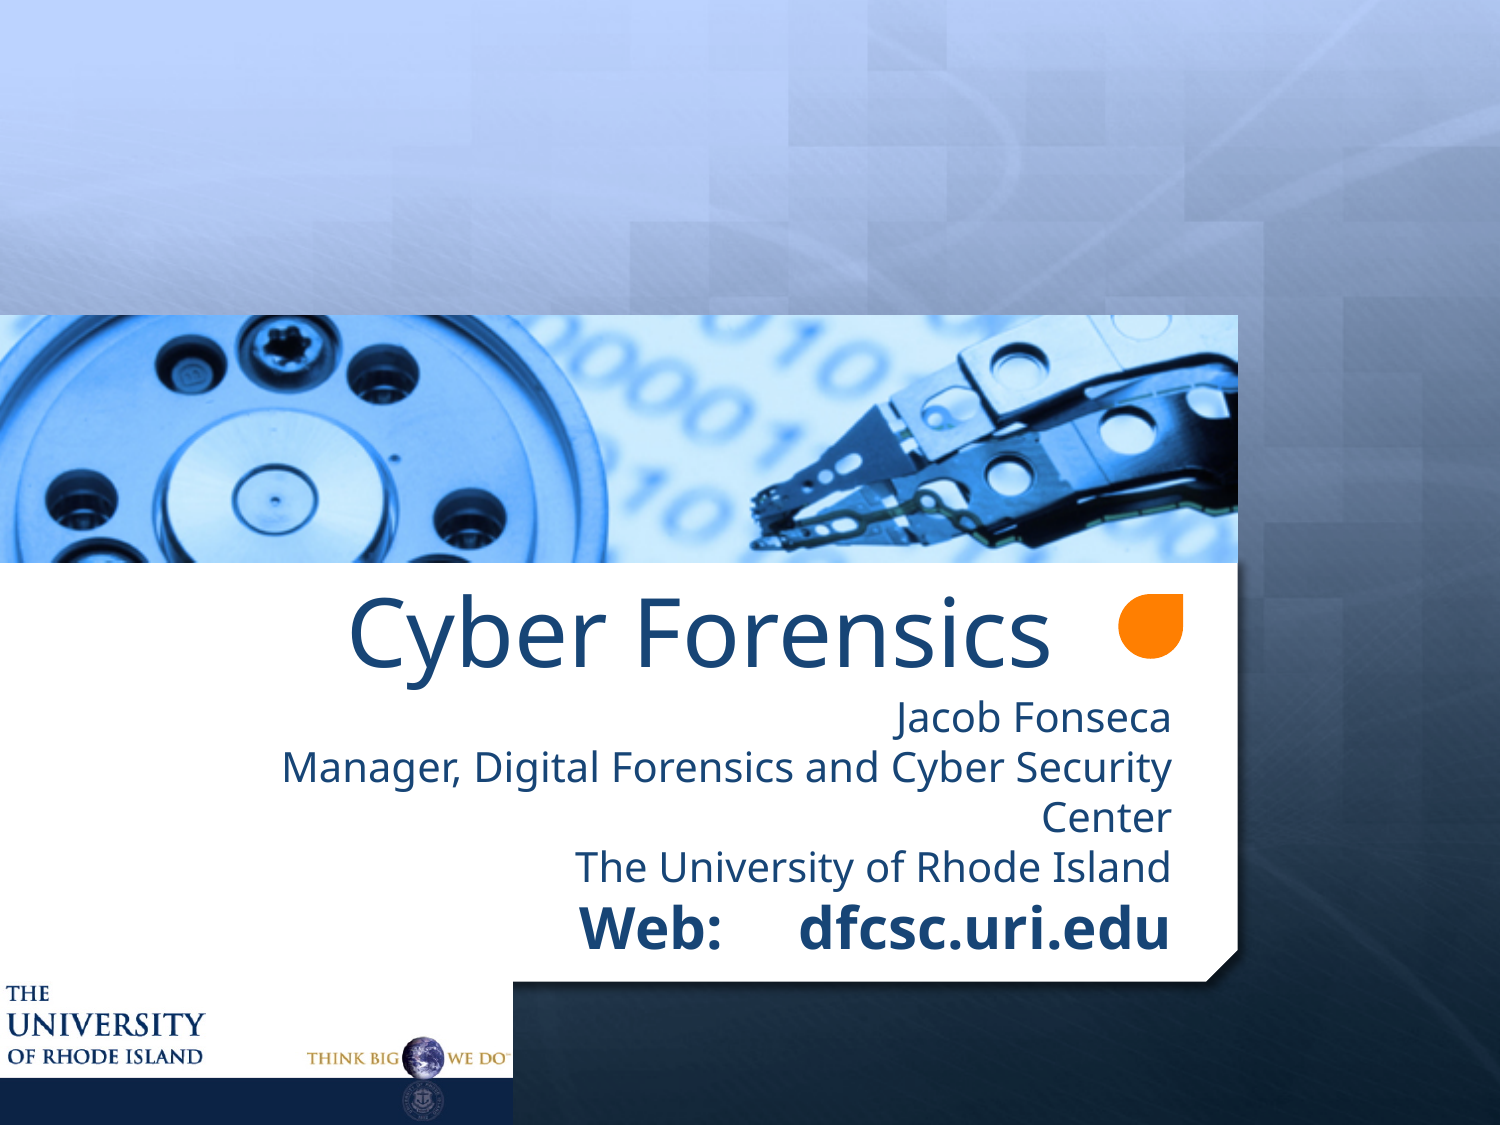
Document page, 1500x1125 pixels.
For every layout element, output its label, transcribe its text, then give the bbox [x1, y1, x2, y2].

subtitle Jacob Fonseca Manager, Digital Forensics and Cyber Security Center The University of Rhode Island Web: dfcsc.uri.edu [167, 683, 1188, 778]
title Cyber Forensics [131, 581, 1094, 694]
picture [0, 314, 1238, 563]
picture [0, 981, 513, 1125]
